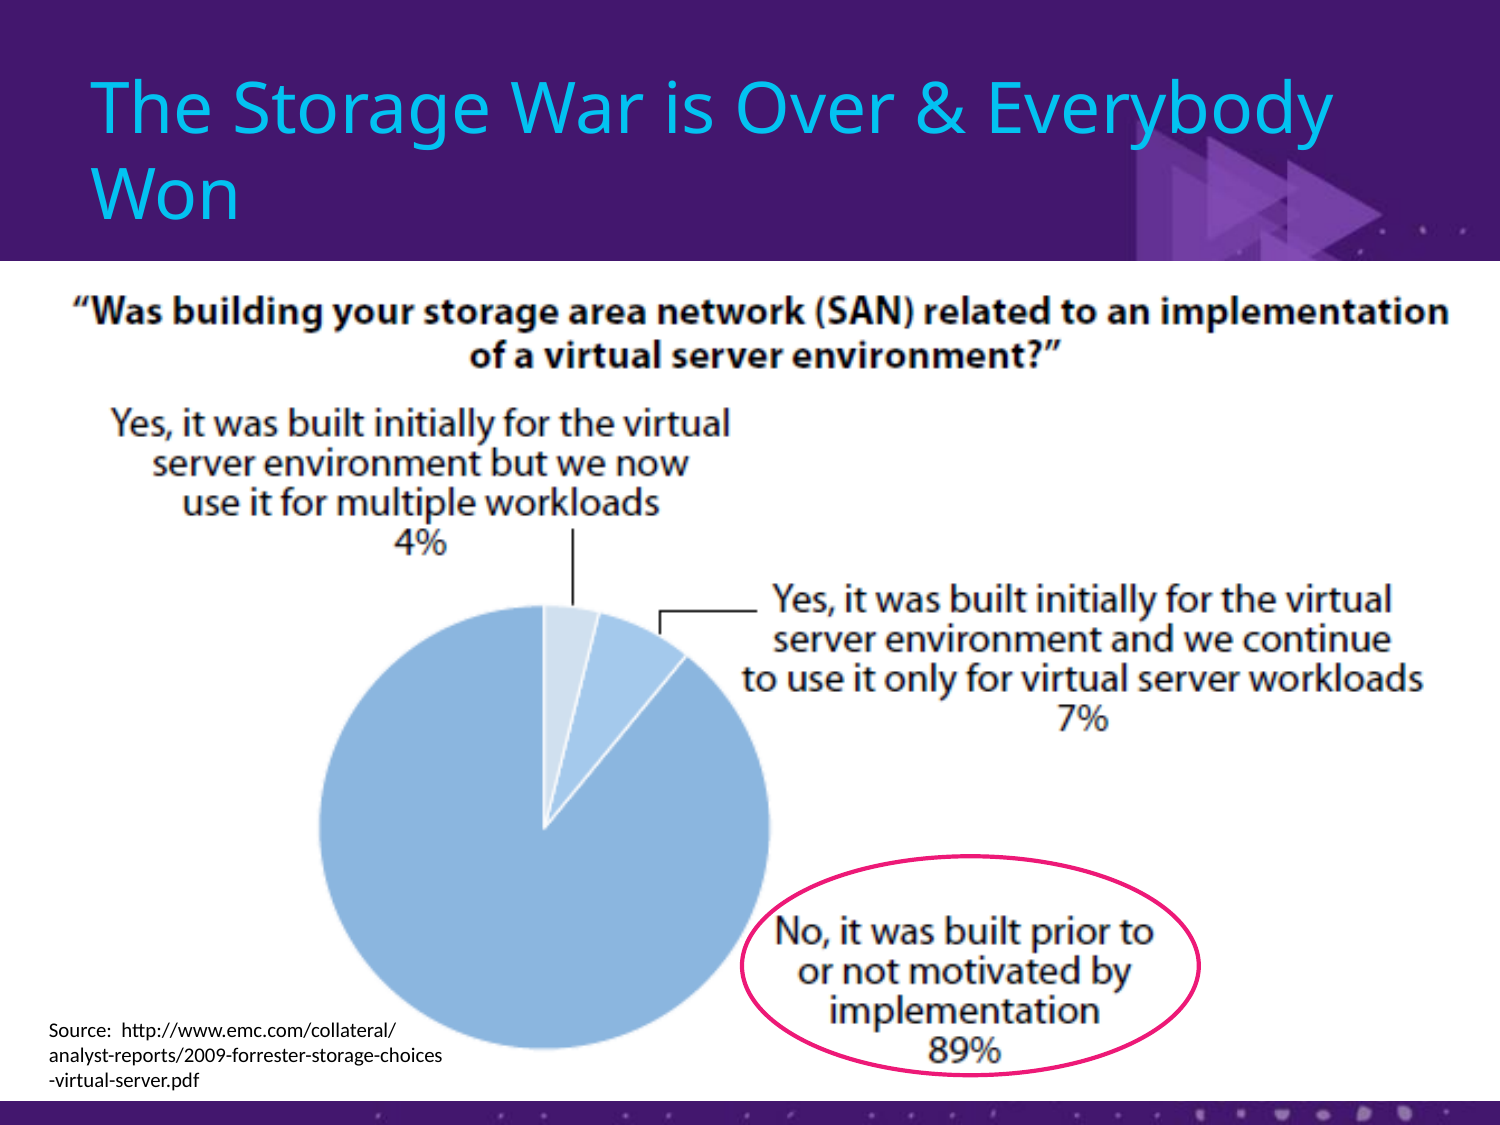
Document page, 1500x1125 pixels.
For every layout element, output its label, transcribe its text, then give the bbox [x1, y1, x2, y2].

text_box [0, 261, 1500, 1101]
title The Storage War is Over & Everybody Won [75, 54, 1425, 243]
picture [0, 0, 1500, 261]
picture [0, 1101, 1500, 1125]
